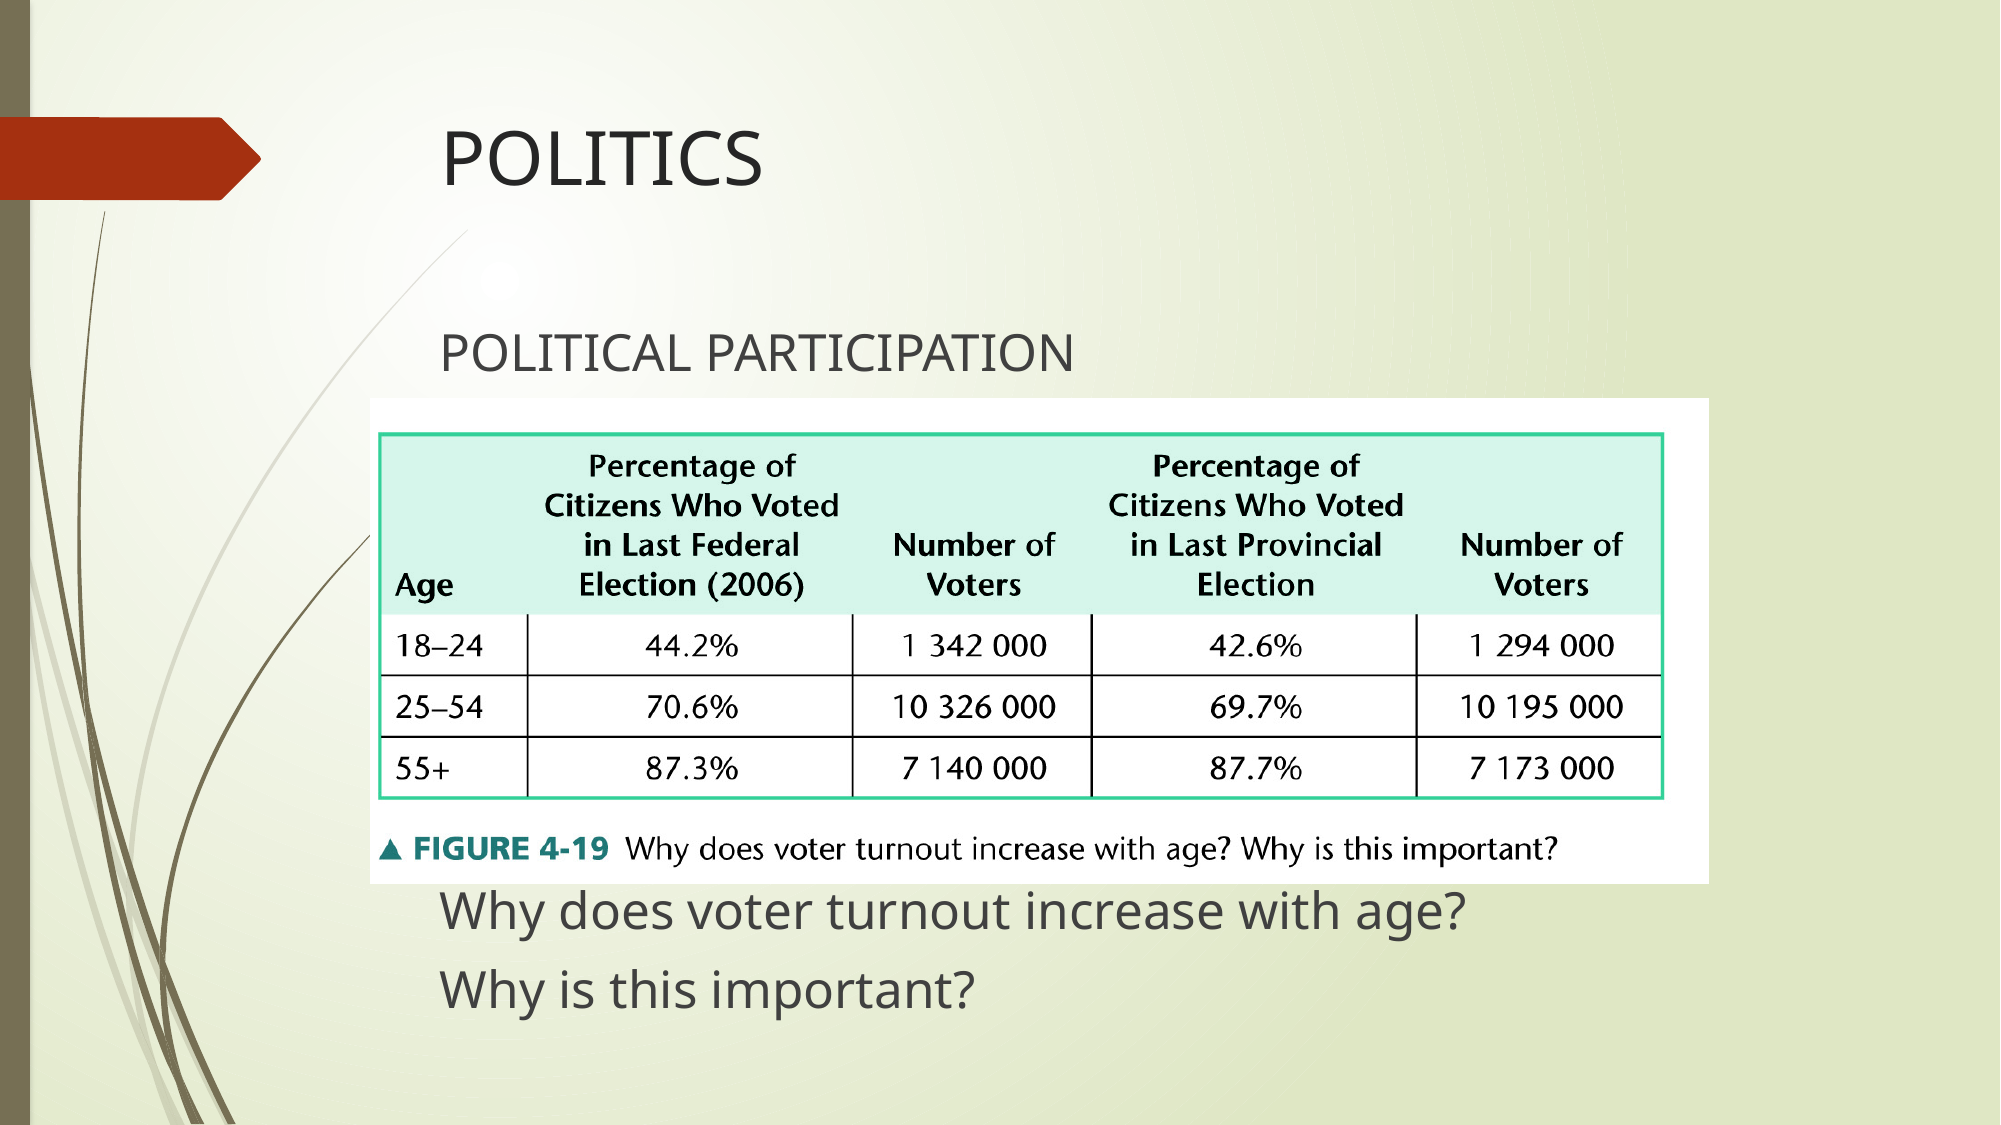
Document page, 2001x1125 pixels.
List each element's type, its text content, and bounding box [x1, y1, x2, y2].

picture [370, 398, 1709, 884]
title POLITICS [425, 102, 1888, 312]
list POLITICAL PARTICIPATION Why does voter turnout increase with age? Why is this important? [424, 312, 1888, 1029]
